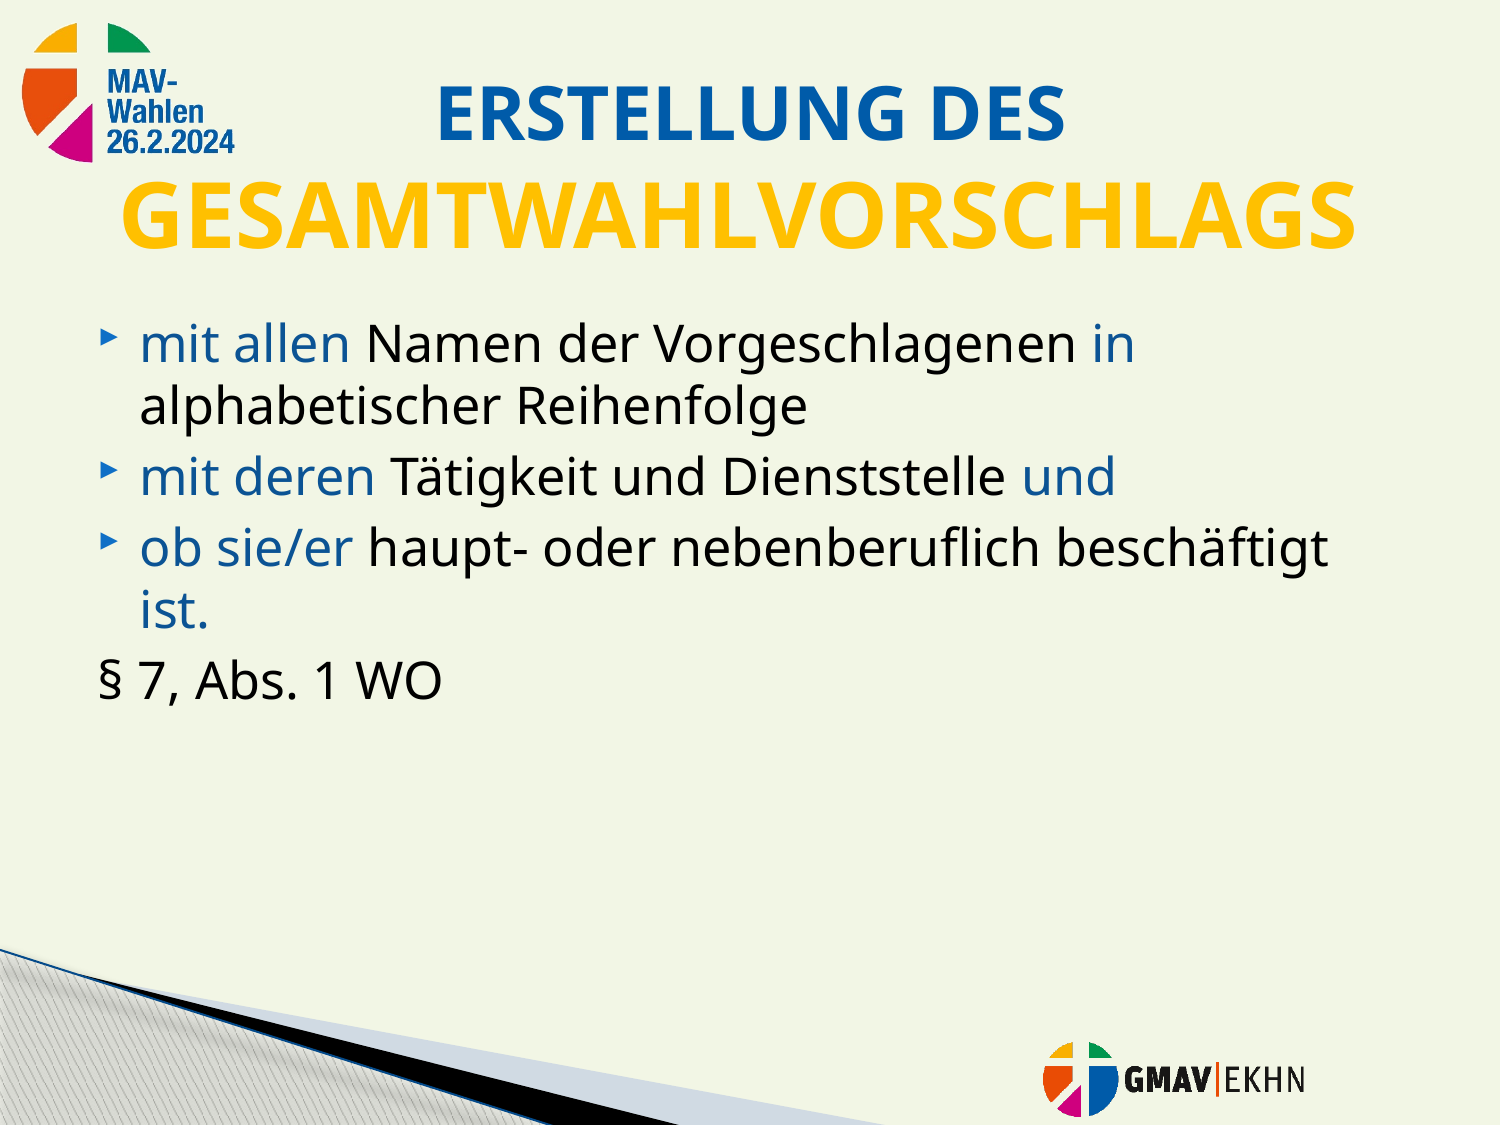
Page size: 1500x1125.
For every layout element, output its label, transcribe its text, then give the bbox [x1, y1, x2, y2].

picture [5, 6, 255, 174]
list mit allen Namen der Vorgeschlagenen in alphabetischer Reihenfolge mit deren Tätigkeit und Dienststelle und ob sie/er haupt- oder nebenberuflich beschäftigt ist. § 7, Abs. 1 WO [64, 302, 1415, 816]
title ERSTELLUNG DES GESAMTWAHLVORSCHLAGS [19, 67, 1483, 256]
picture [1040, 1039, 1306, 1120]
